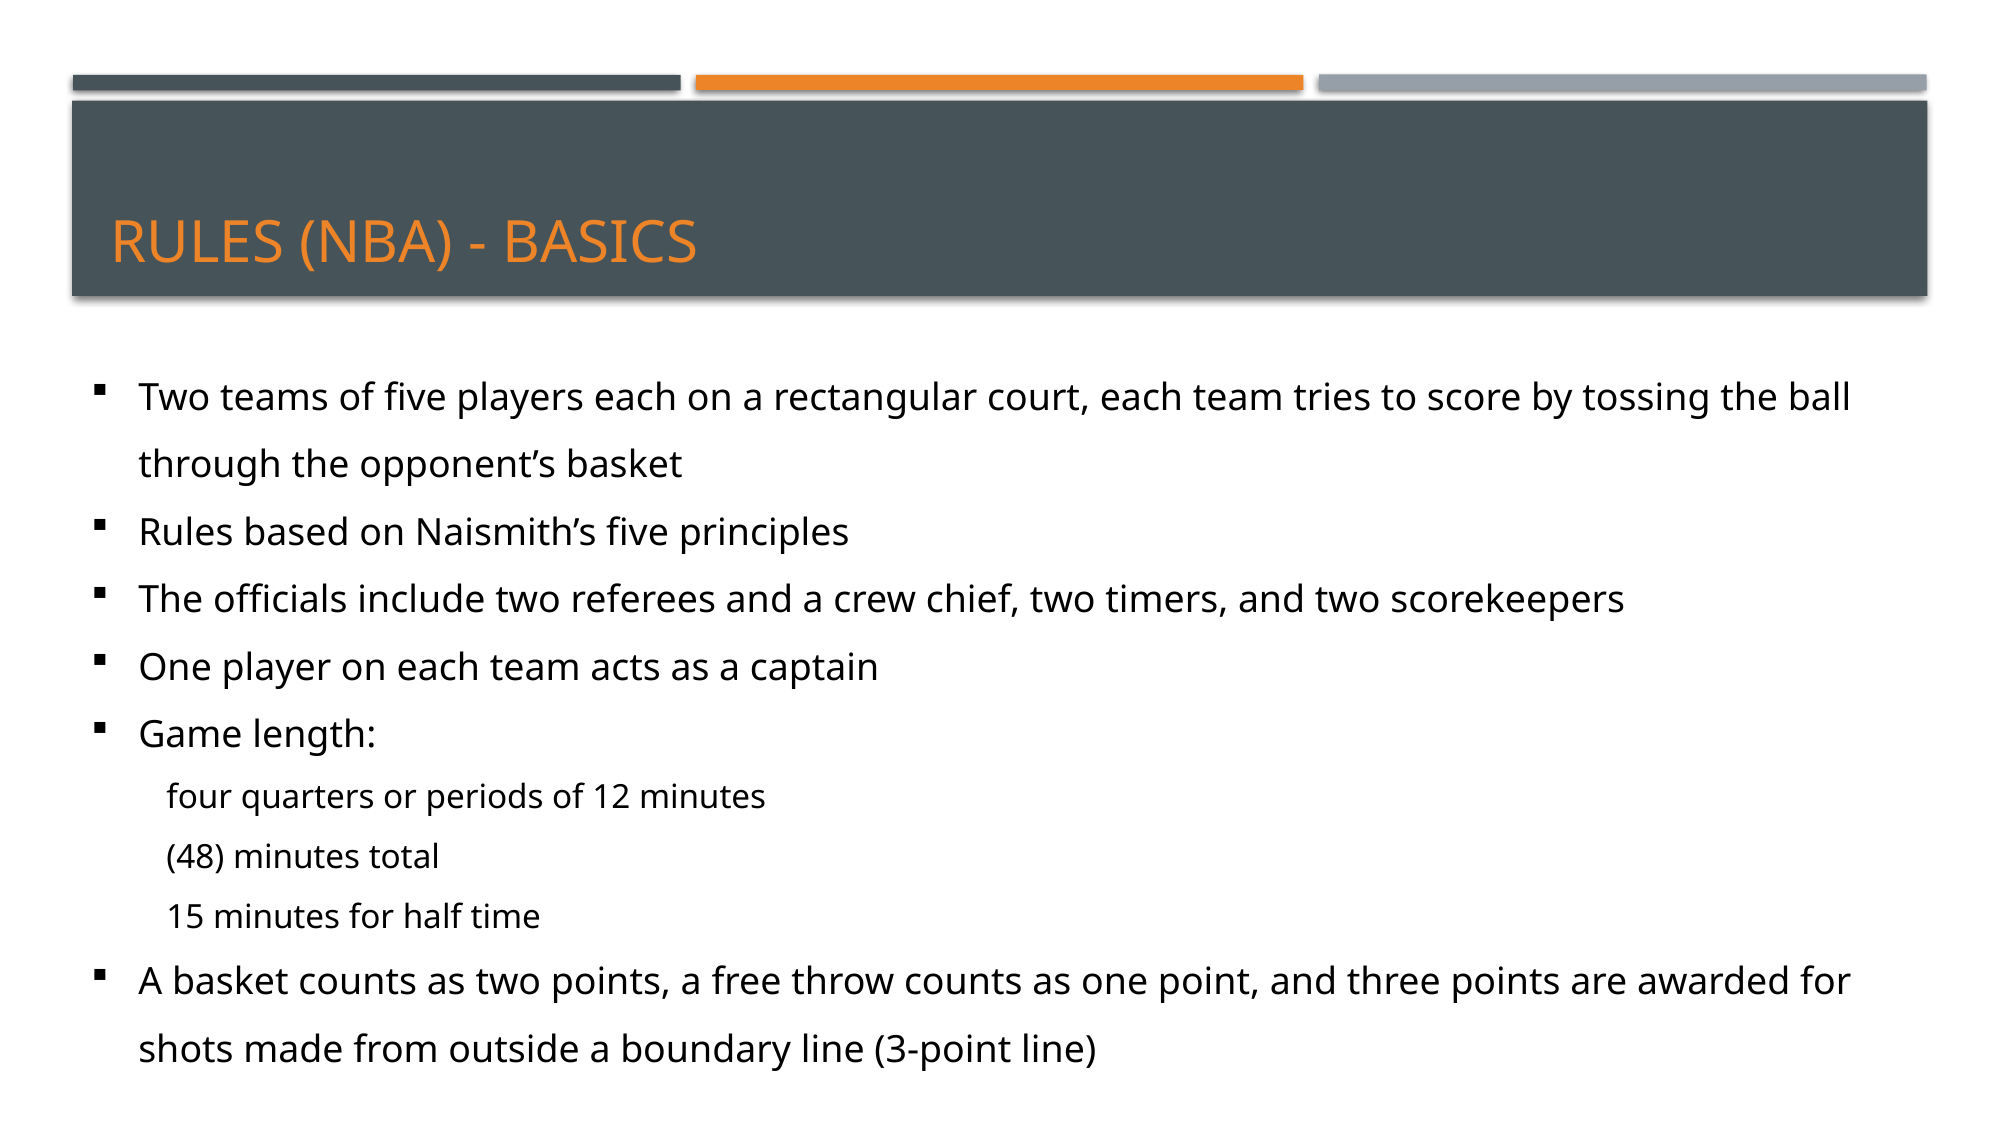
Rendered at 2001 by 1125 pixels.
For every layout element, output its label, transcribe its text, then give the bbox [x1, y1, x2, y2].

text_box Two teams of five players each on a rectangular court, each team tries to score by tossing the ball through the opponent’s basket Rules based on Naismith’s five principles The officials include two referees and a crew chief, two timers, and two scorekeepers One player on each team acts as a captain Game length: four quarters or periods of 12 minutes (48) minutes total 15 minutes for half time A basket counts as two points, a free throw counts as one point, and three points are awarded for shots made from outside a boundary line (3-point line) [76, 342, 1933, 1078]
title RULES (NBA) - BASICS [95, 115, 1905, 282]
